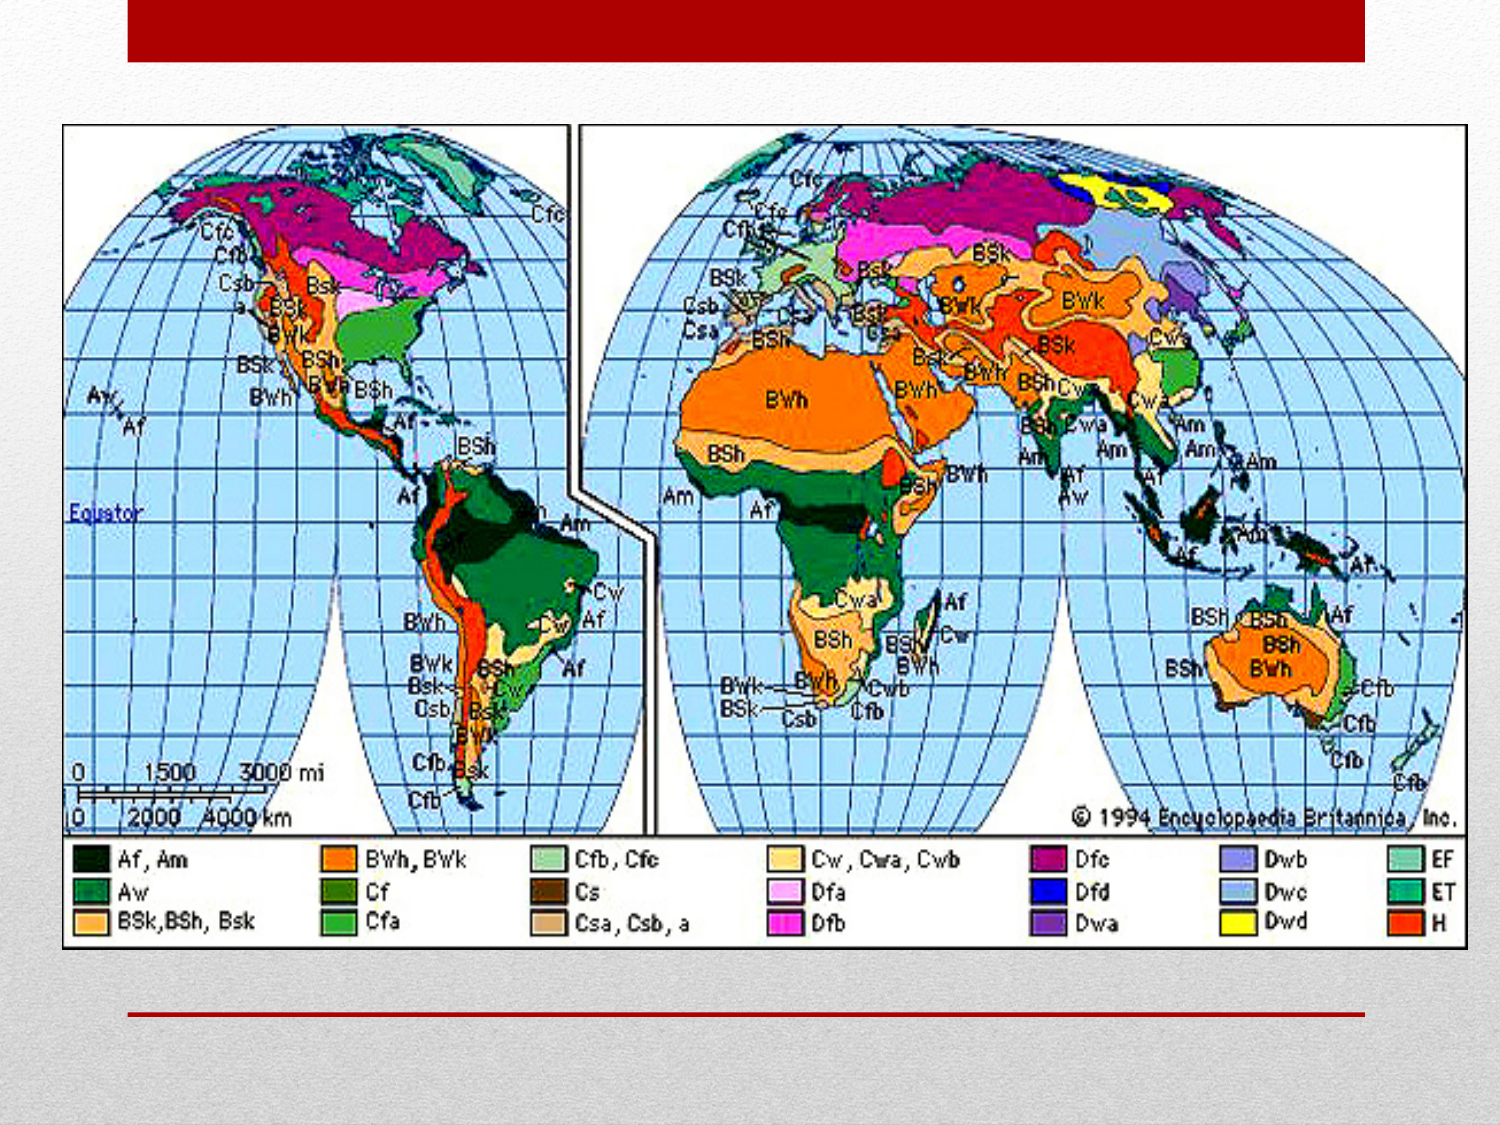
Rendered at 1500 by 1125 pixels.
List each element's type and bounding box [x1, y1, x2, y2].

picture [61, 124, 1468, 951]
